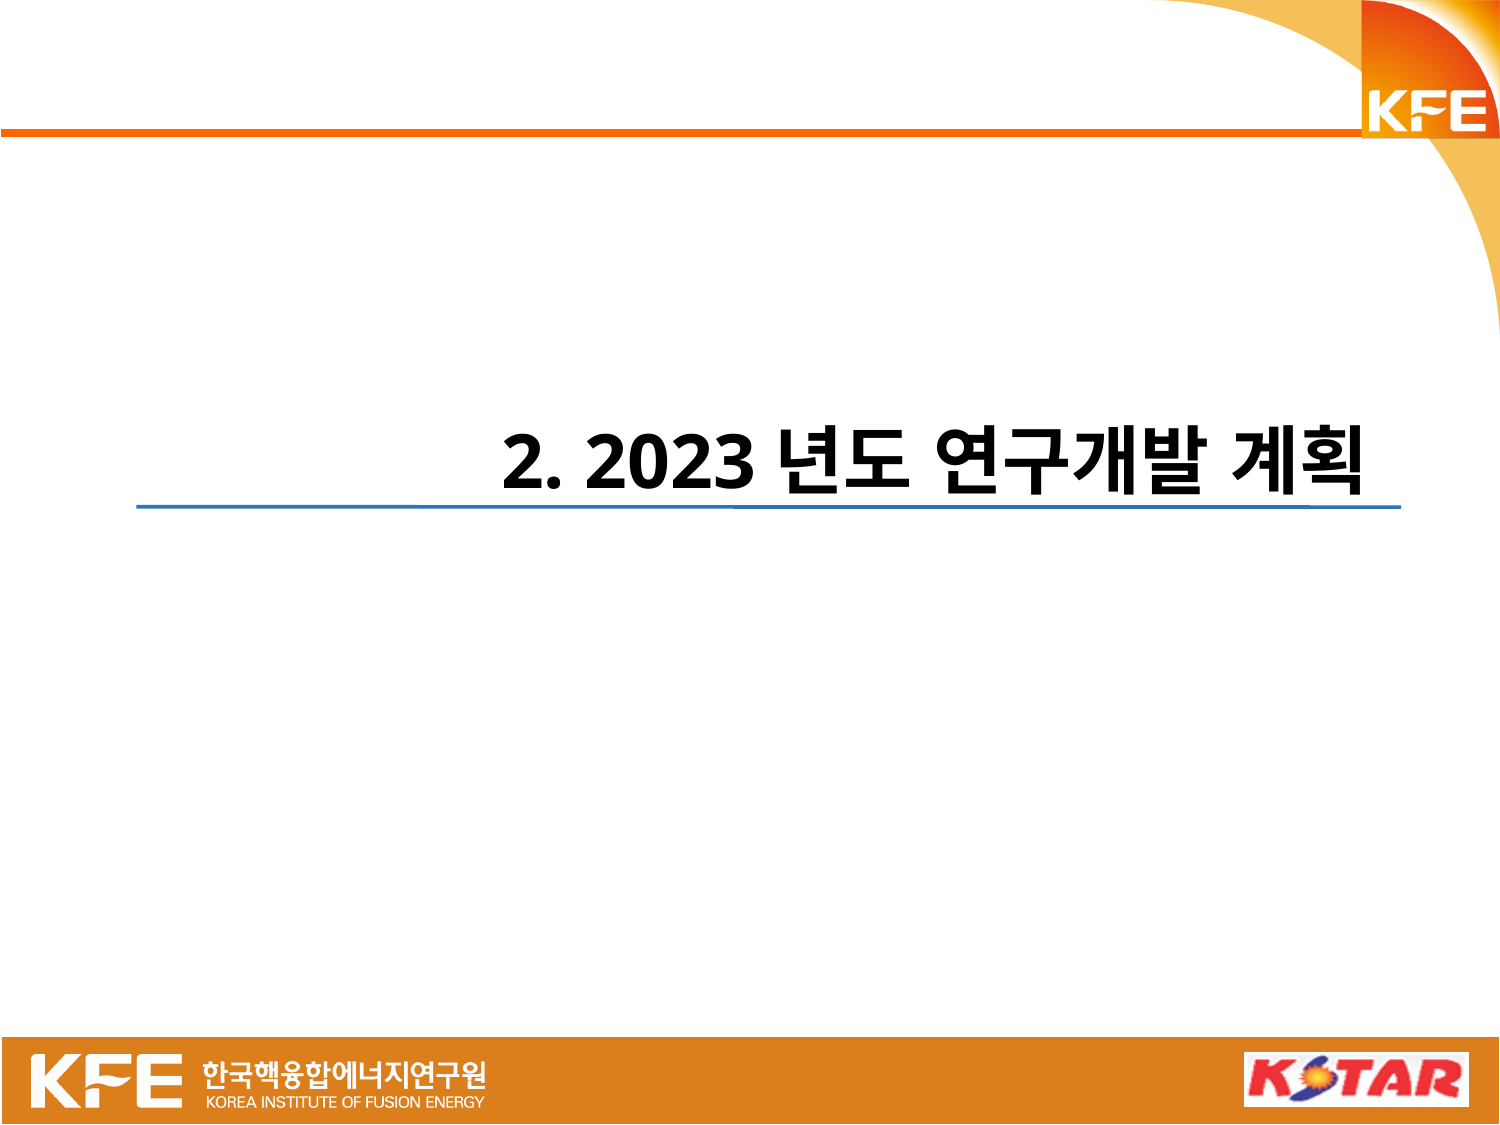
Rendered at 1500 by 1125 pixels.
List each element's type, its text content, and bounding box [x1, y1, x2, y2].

picture [1359, 0, 1500, 140]
text_box 2. 2023년도 연구개발 계획 [162, 420, 1384, 504]
picture [1243, 1052, 1470, 1108]
